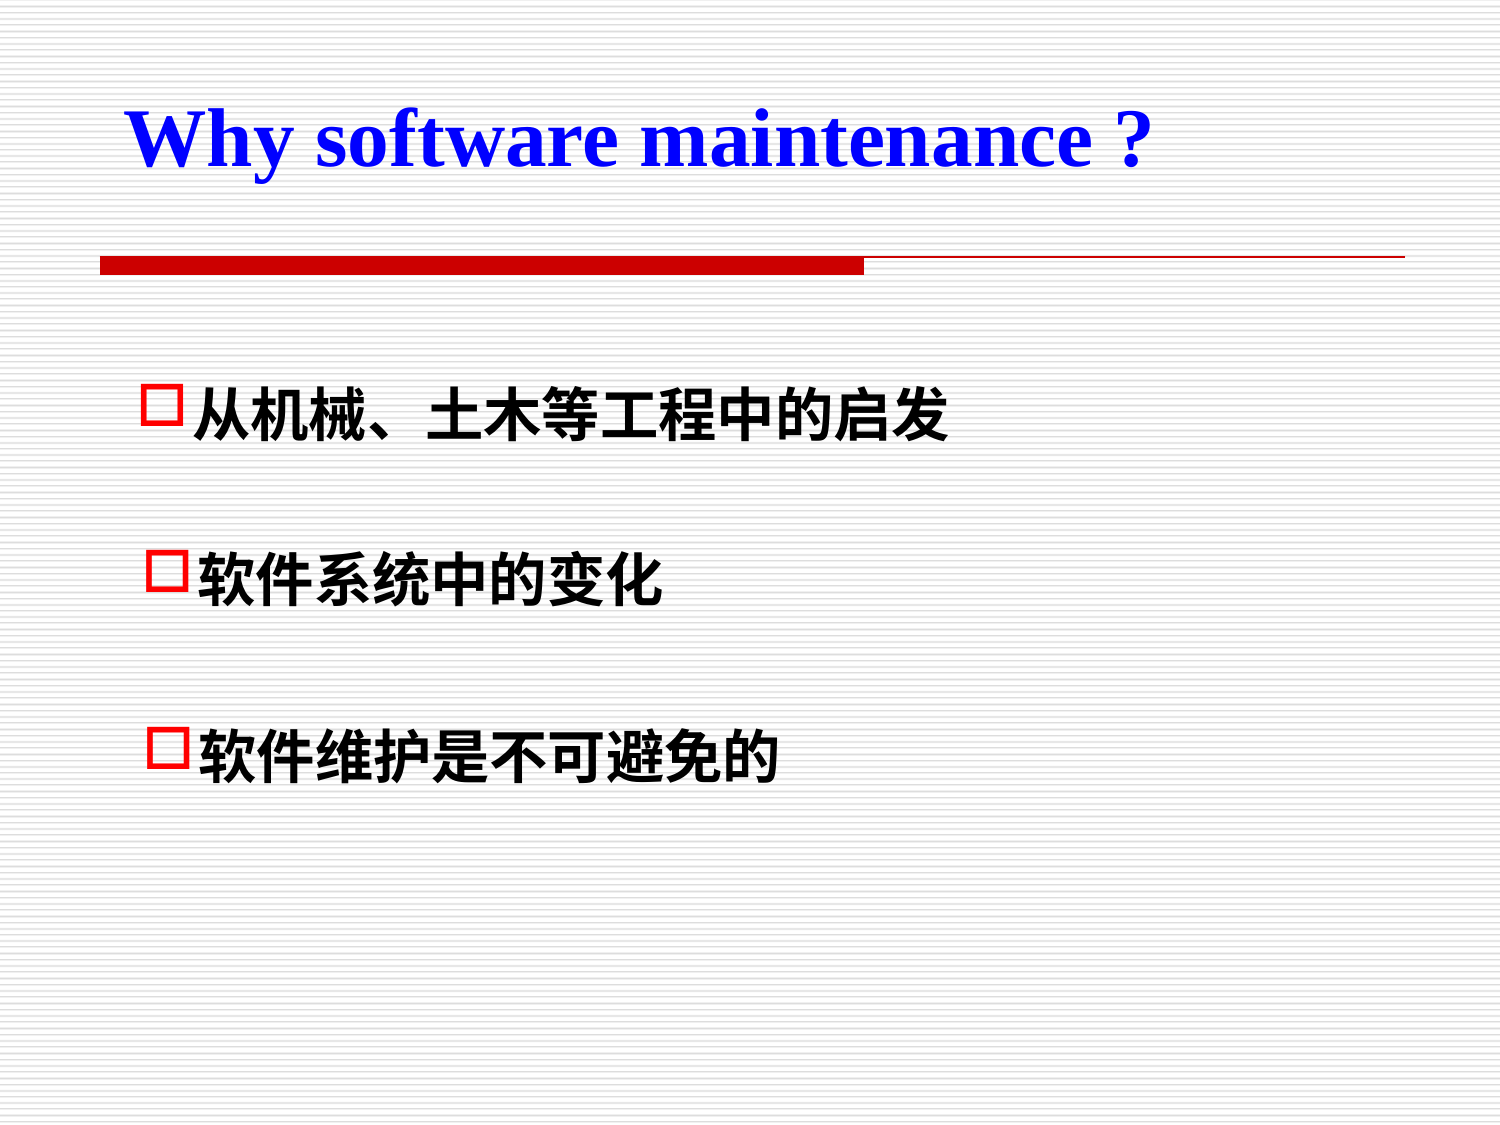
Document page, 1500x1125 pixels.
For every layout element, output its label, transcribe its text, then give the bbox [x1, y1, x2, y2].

text_box 从机械、土木等工程中的启发 [121, 370, 965, 456]
text_box 软件系统中的变化 [126, 535, 679, 621]
text_box 软件维护是不可避免的 [127, 713, 797, 798]
picture [0, 0, 1500, 1125]
text_box Why software maintenance ? [109, 75, 1172, 190]
